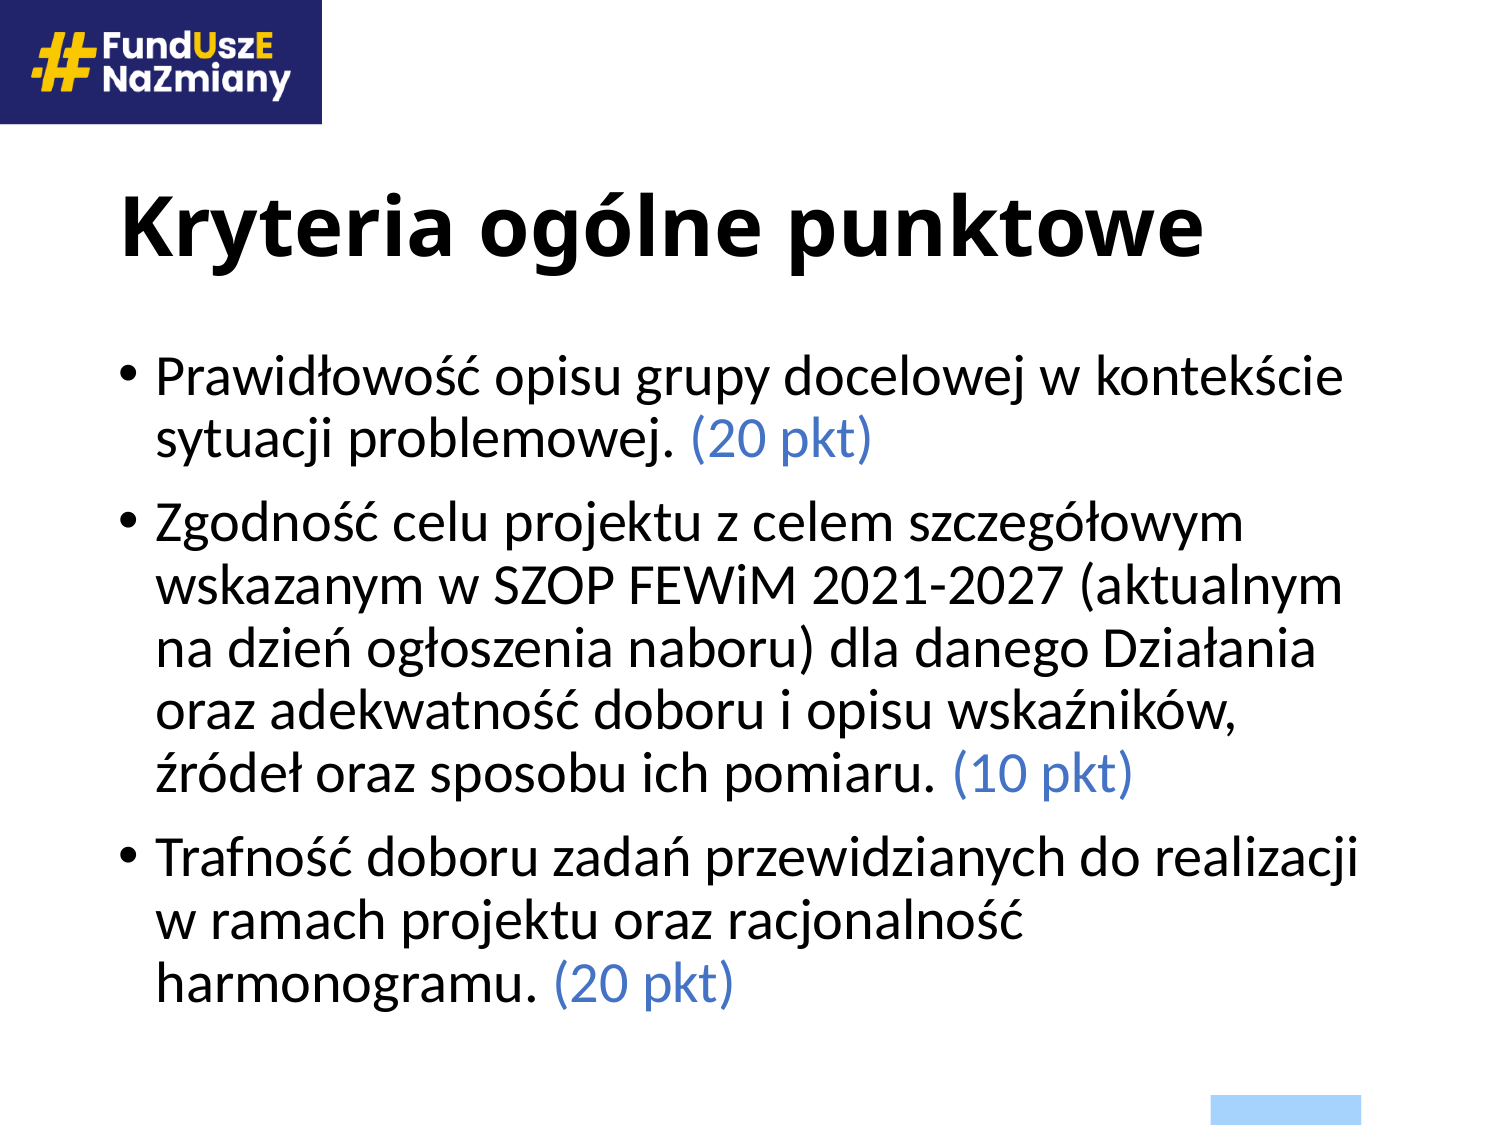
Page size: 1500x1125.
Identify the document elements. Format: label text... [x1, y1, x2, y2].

title Kryteria ogólne punktowe [103, 139, 1397, 319]
list Prawidłowość opisu grupy docelowej w kontekście sytuacji problemowej. (20 pkt) Zgodność celu projektu z celem szczegółowym wskazanym w SZOP FEWiM 2021-2027 (aktualnym na dzień ogłoszenia naboru) dla danego Działania oraz adekwatność doboru i opisu wskaźników, źródeł oraz sposobu ich pomiaru. (10 pkt) Trafność doboru zadań przewidzianych do realizacji w ramach projektu oraz racjonalność harmonogramu. (20 pkt) [103, 337, 1397, 1048]
picture [0, 0, 1500, 1125]
